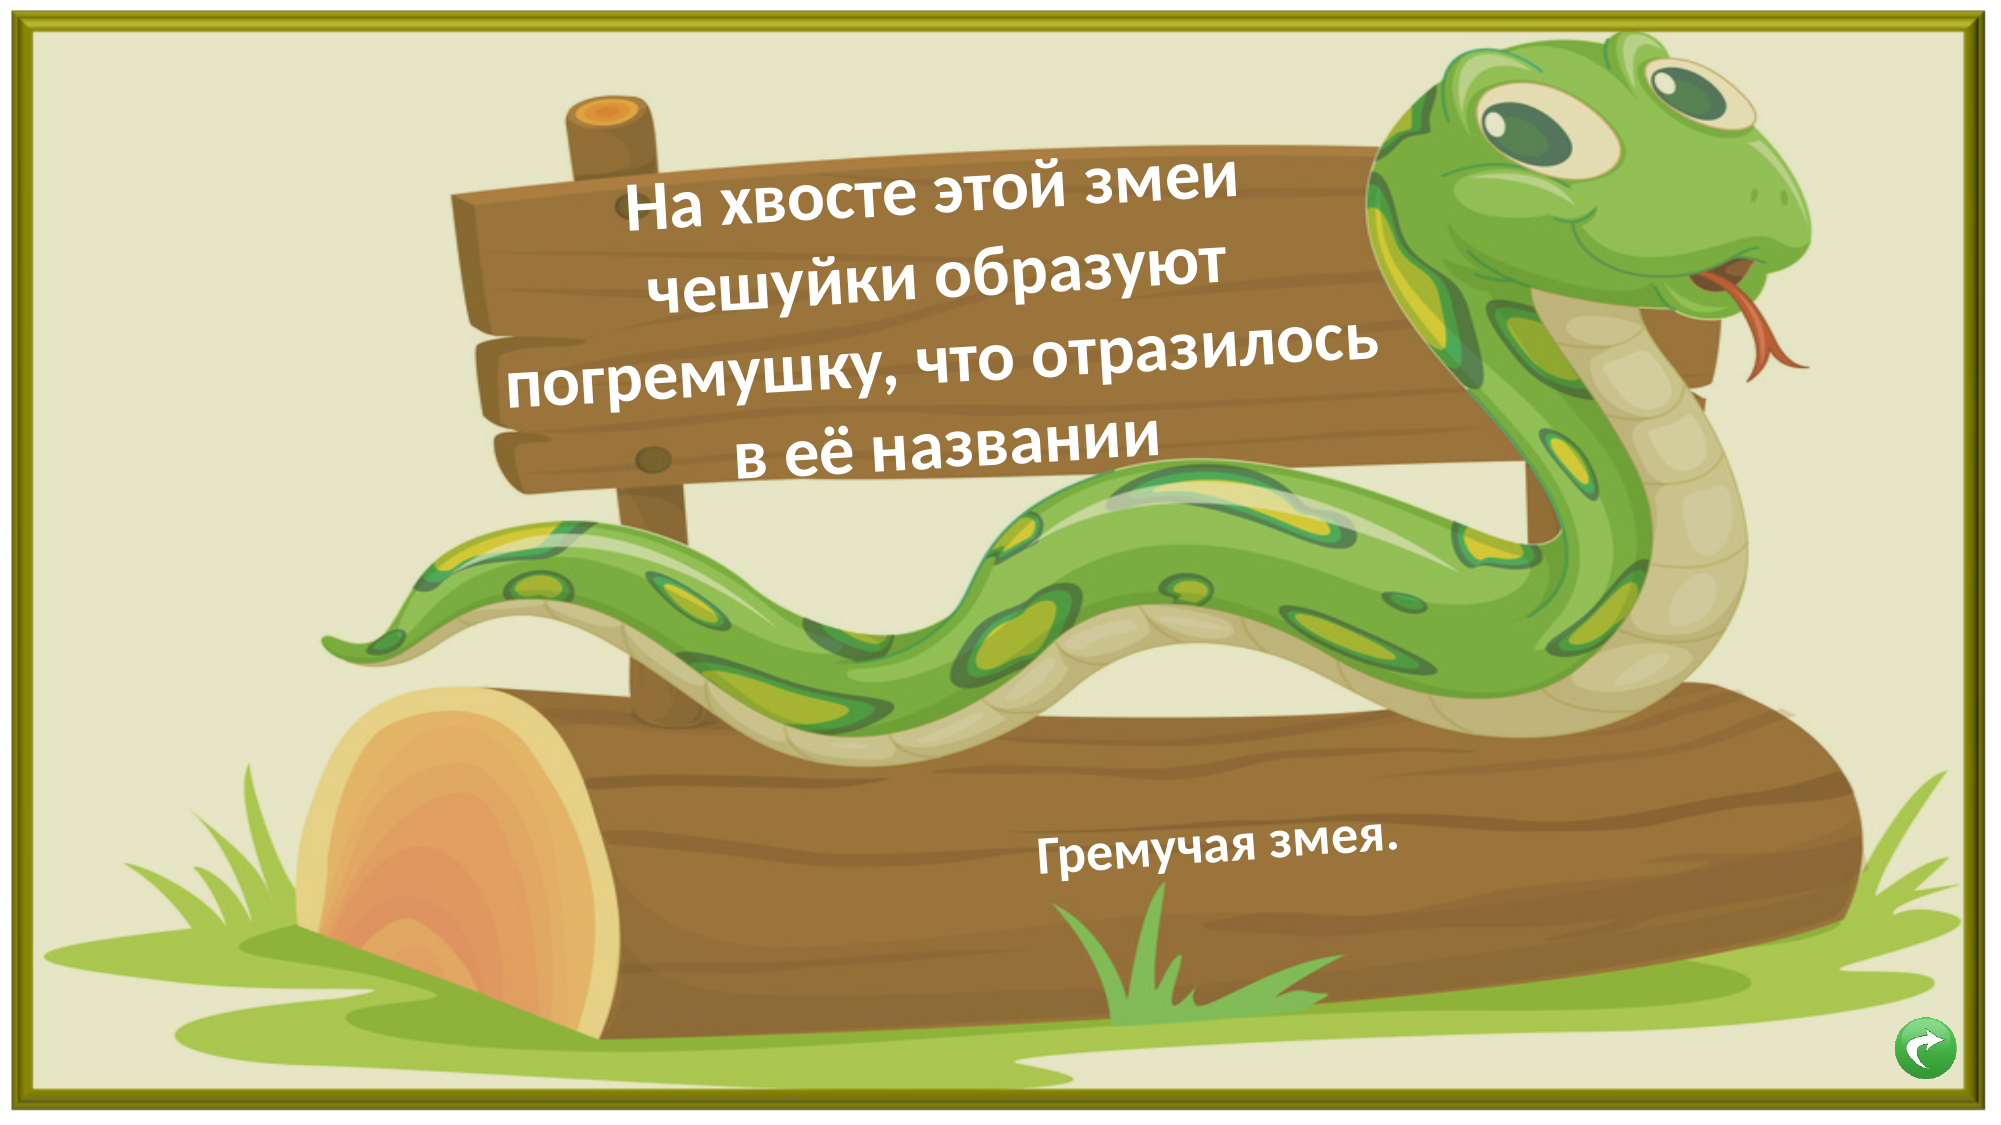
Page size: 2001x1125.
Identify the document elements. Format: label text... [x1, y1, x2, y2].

text_box Гремучая змея. [611, 757, 1825, 923]
picture [0, 0, 2001, 1125]
text_box На хвосте этой змеи чешуйки образуют погремушку, что отразилось в её названии [463, 107, 1416, 517]
